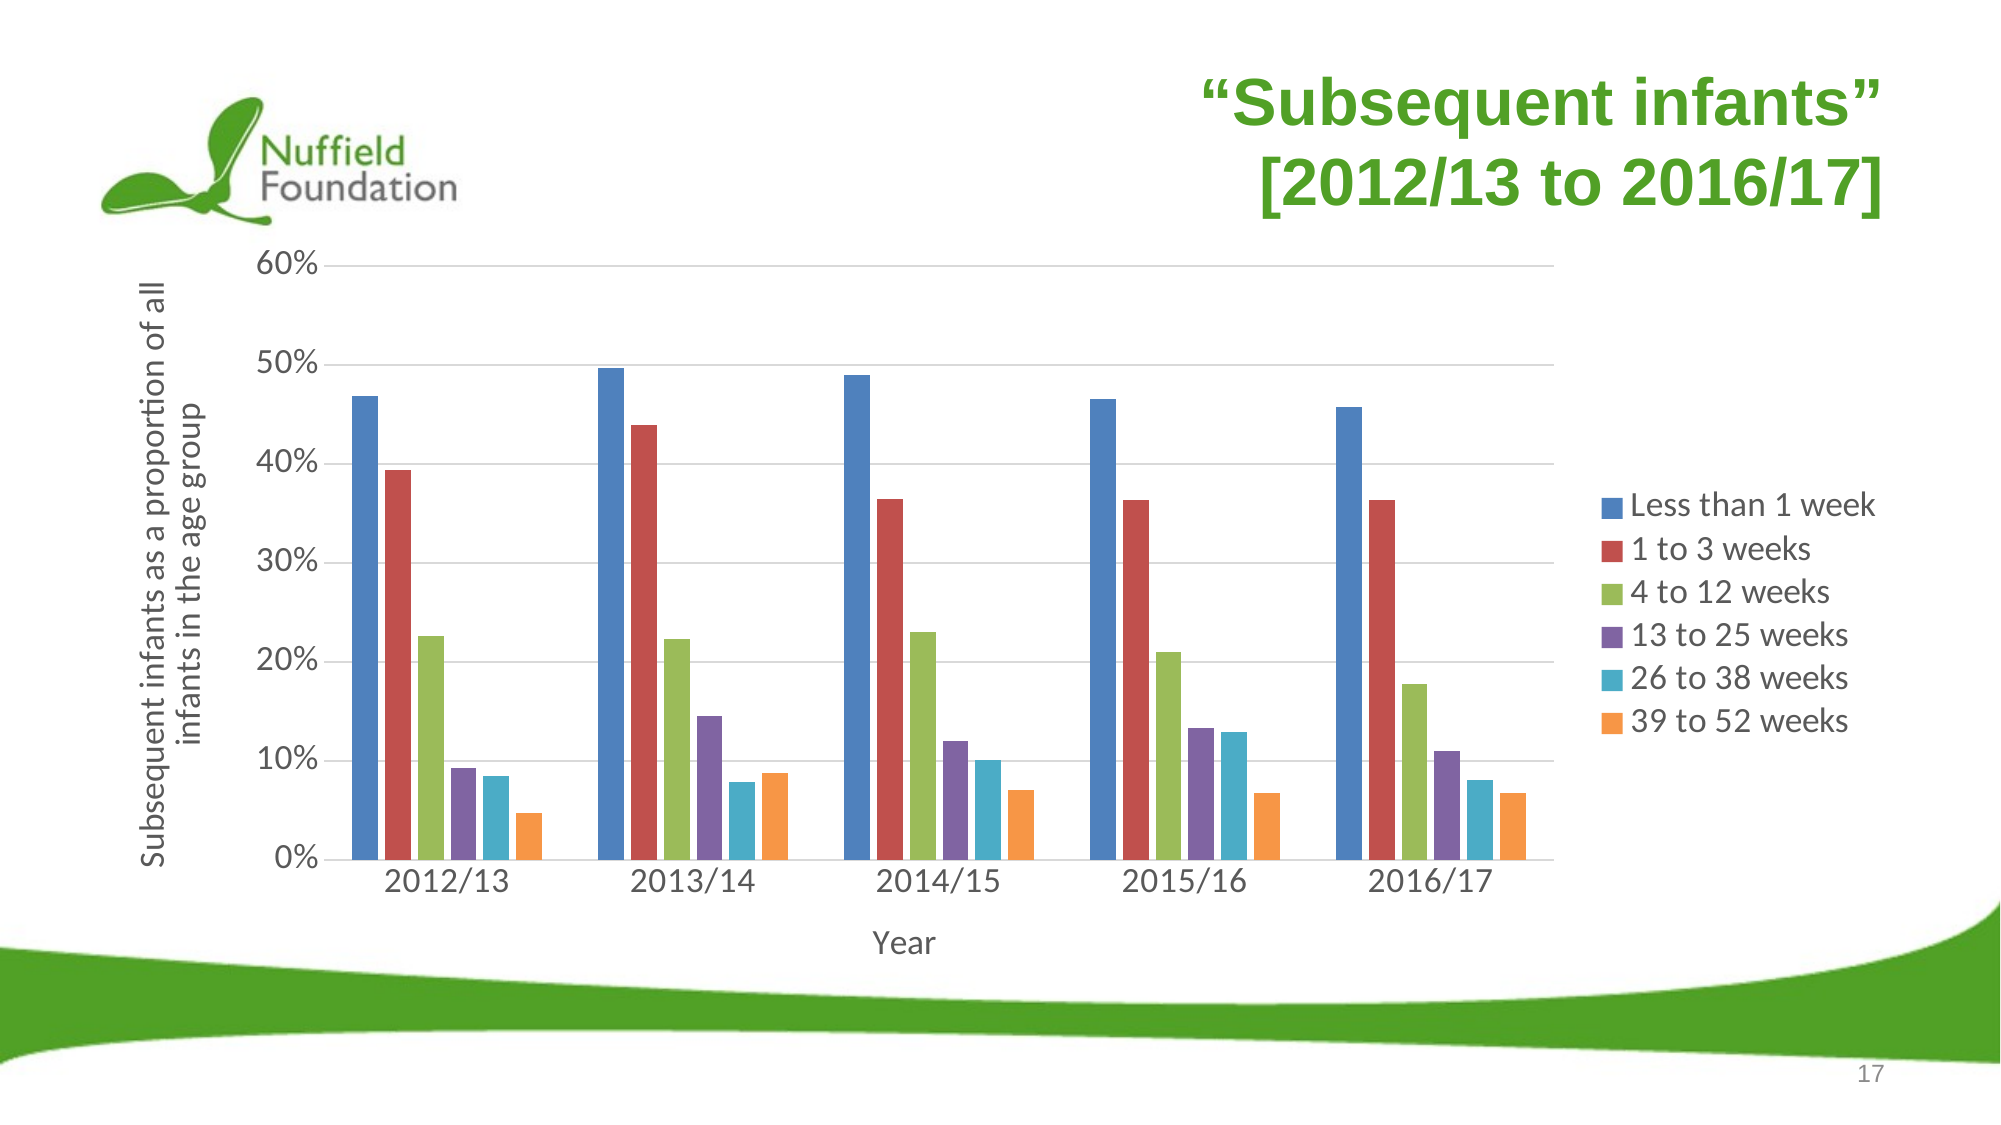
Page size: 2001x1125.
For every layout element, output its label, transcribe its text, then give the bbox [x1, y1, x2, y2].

chart [99, 232, 1901, 1000]
slide_number 17 [1433, 1042, 1900, 1103]
picture [0, 0, 2001, 1125]
title “Subsequent infants” [2012/13 to 2016/17] [99, 44, 1901, 232]
